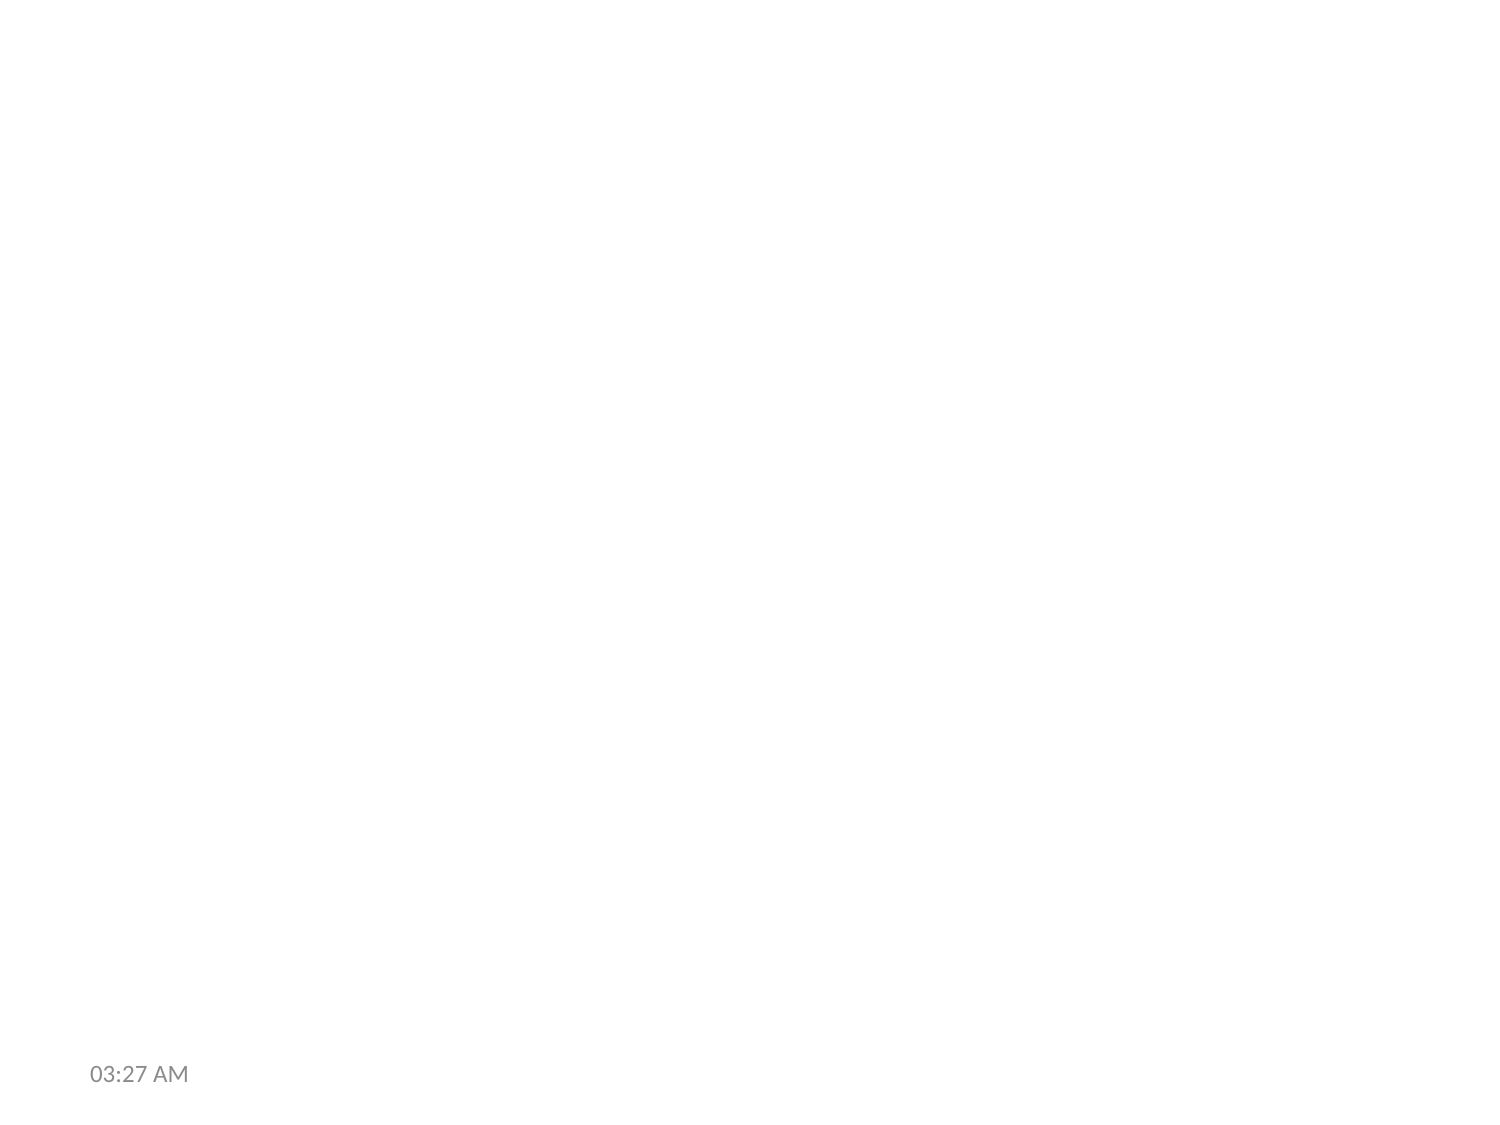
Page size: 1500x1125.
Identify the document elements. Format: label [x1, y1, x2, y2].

slide_number [75, 1042, 425, 1103]
